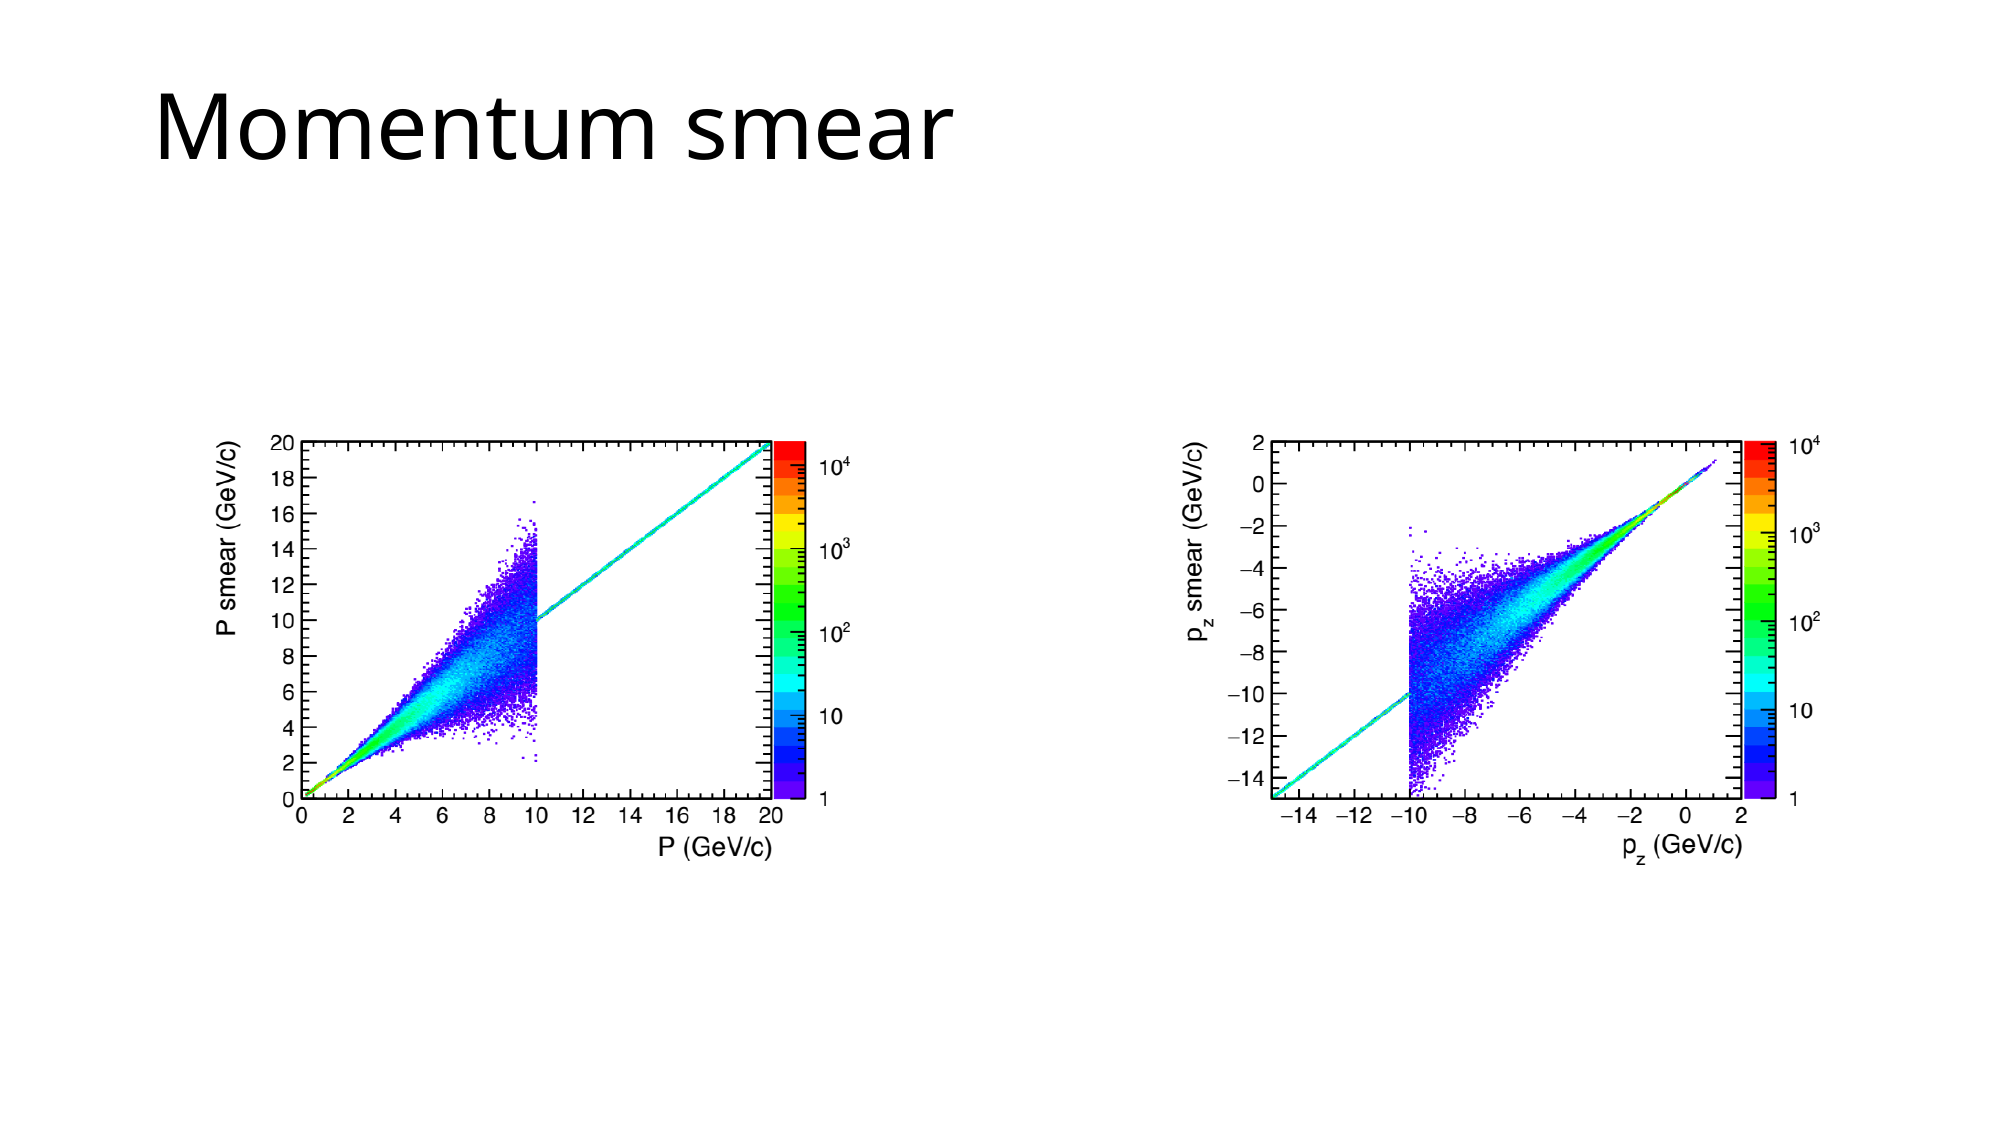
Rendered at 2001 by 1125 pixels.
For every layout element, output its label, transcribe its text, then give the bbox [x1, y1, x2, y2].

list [198, 394, 888, 868]
picture [1168, 394, 1858, 868]
title Momentum smear [137, 59, 1863, 201]
